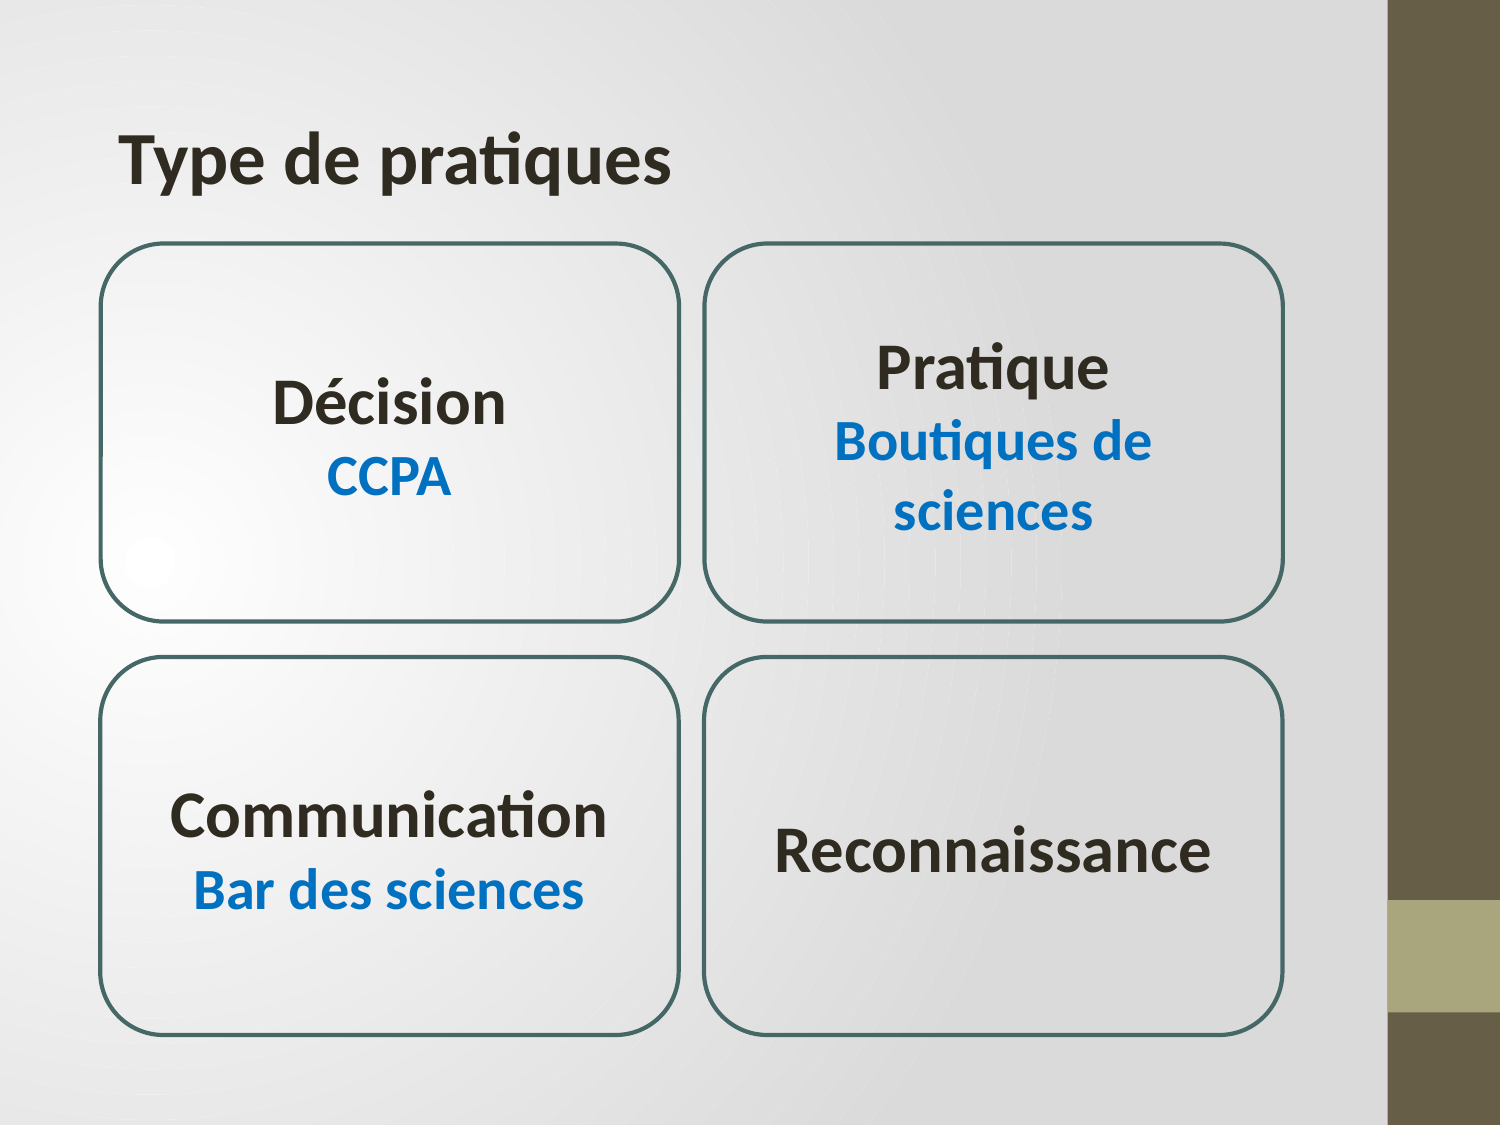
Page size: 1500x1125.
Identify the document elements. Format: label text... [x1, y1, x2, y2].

text_box Communication Bar des sciences [98, 654, 681, 1038]
text_box Décision CCPA [98, 241, 682, 624]
text_box Type de pratiques [103, 102, 688, 207]
text_box Reconnaissance [701, 654, 1285, 1038]
text_box Pratique Boutiques de sciences [702, 241, 1285, 624]
